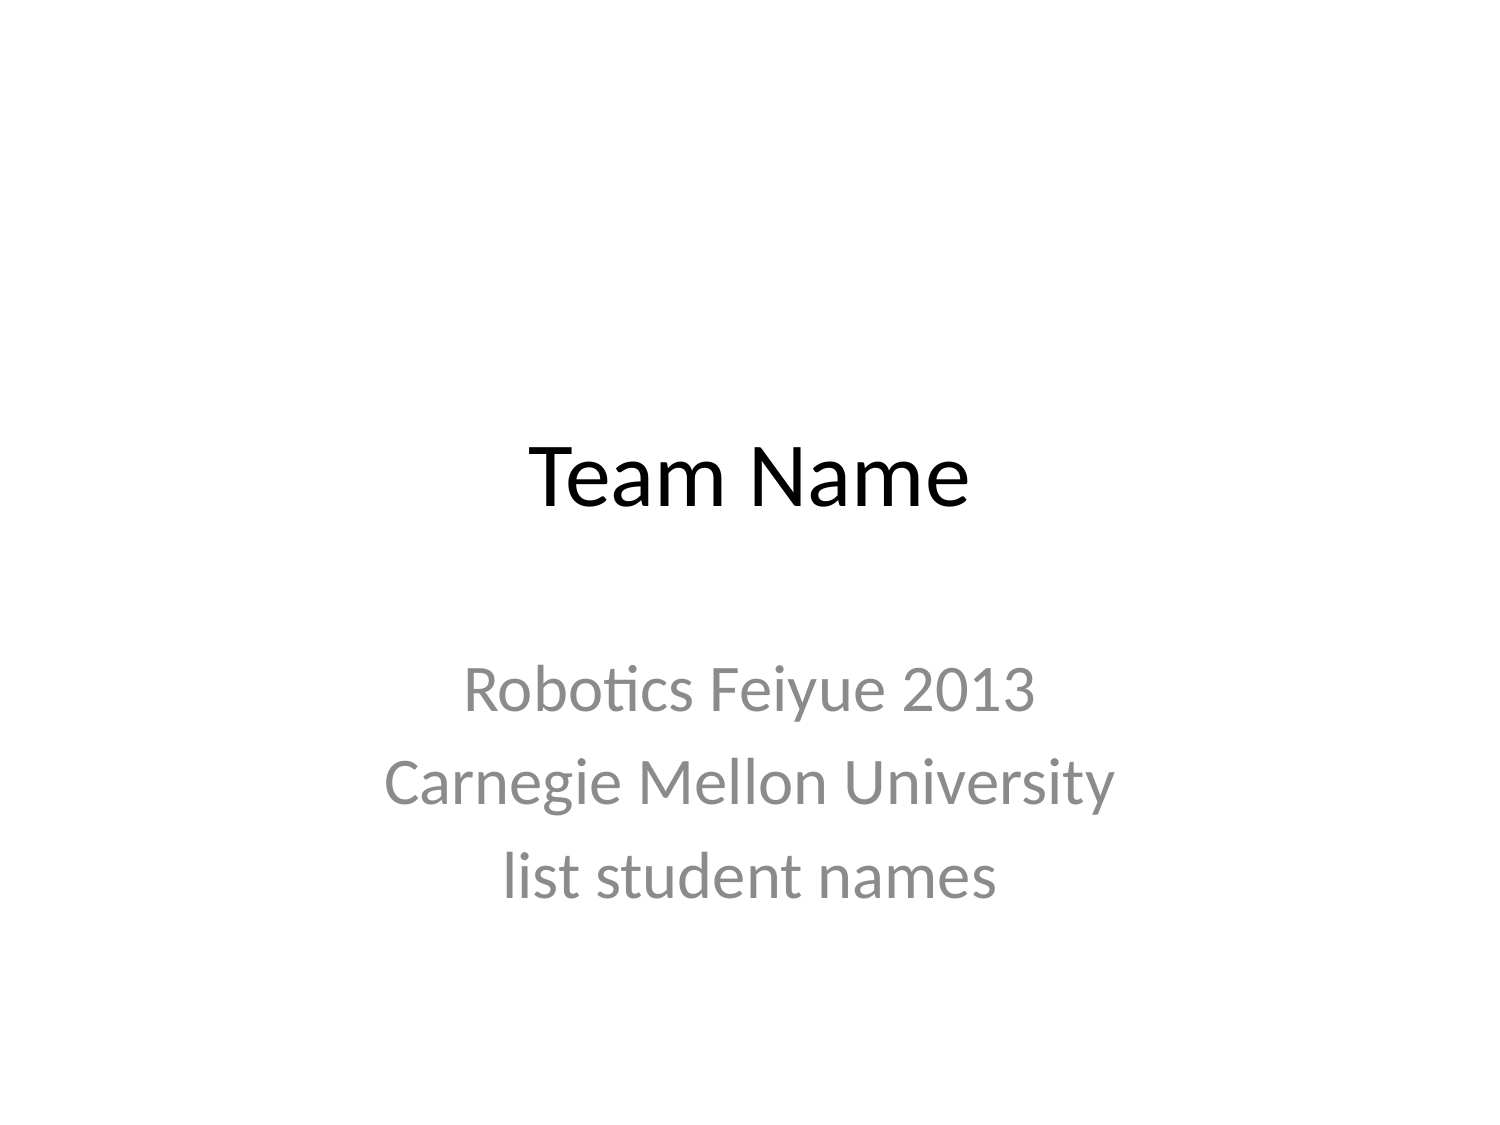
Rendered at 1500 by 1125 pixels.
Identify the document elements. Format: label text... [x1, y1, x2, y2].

title Team Name [112, 349, 1388, 591]
subtitle Robotics Feiyue 2013 Carnegie Mellon University list student names [225, 637, 1275, 925]
